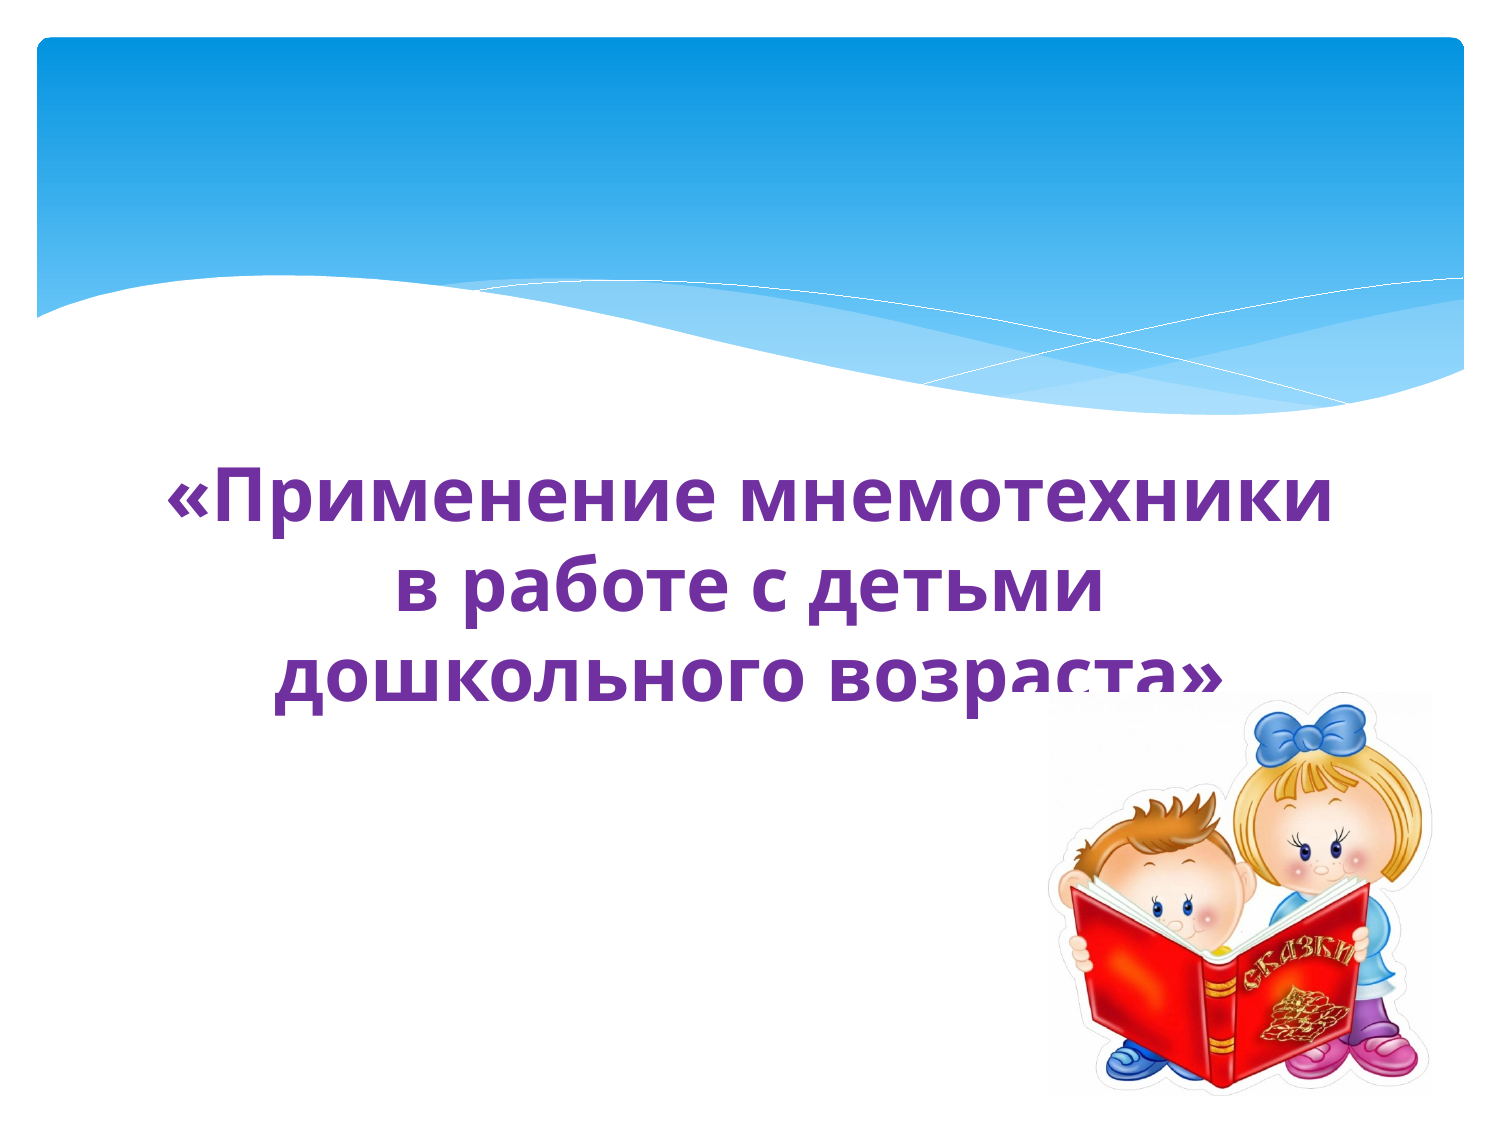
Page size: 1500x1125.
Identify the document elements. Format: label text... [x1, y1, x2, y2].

list «Применение мнемотехники в работе с детьми дошкольного возраста» [143, 438, 1359, 1005]
picture [1009, 692, 1471, 1096]
